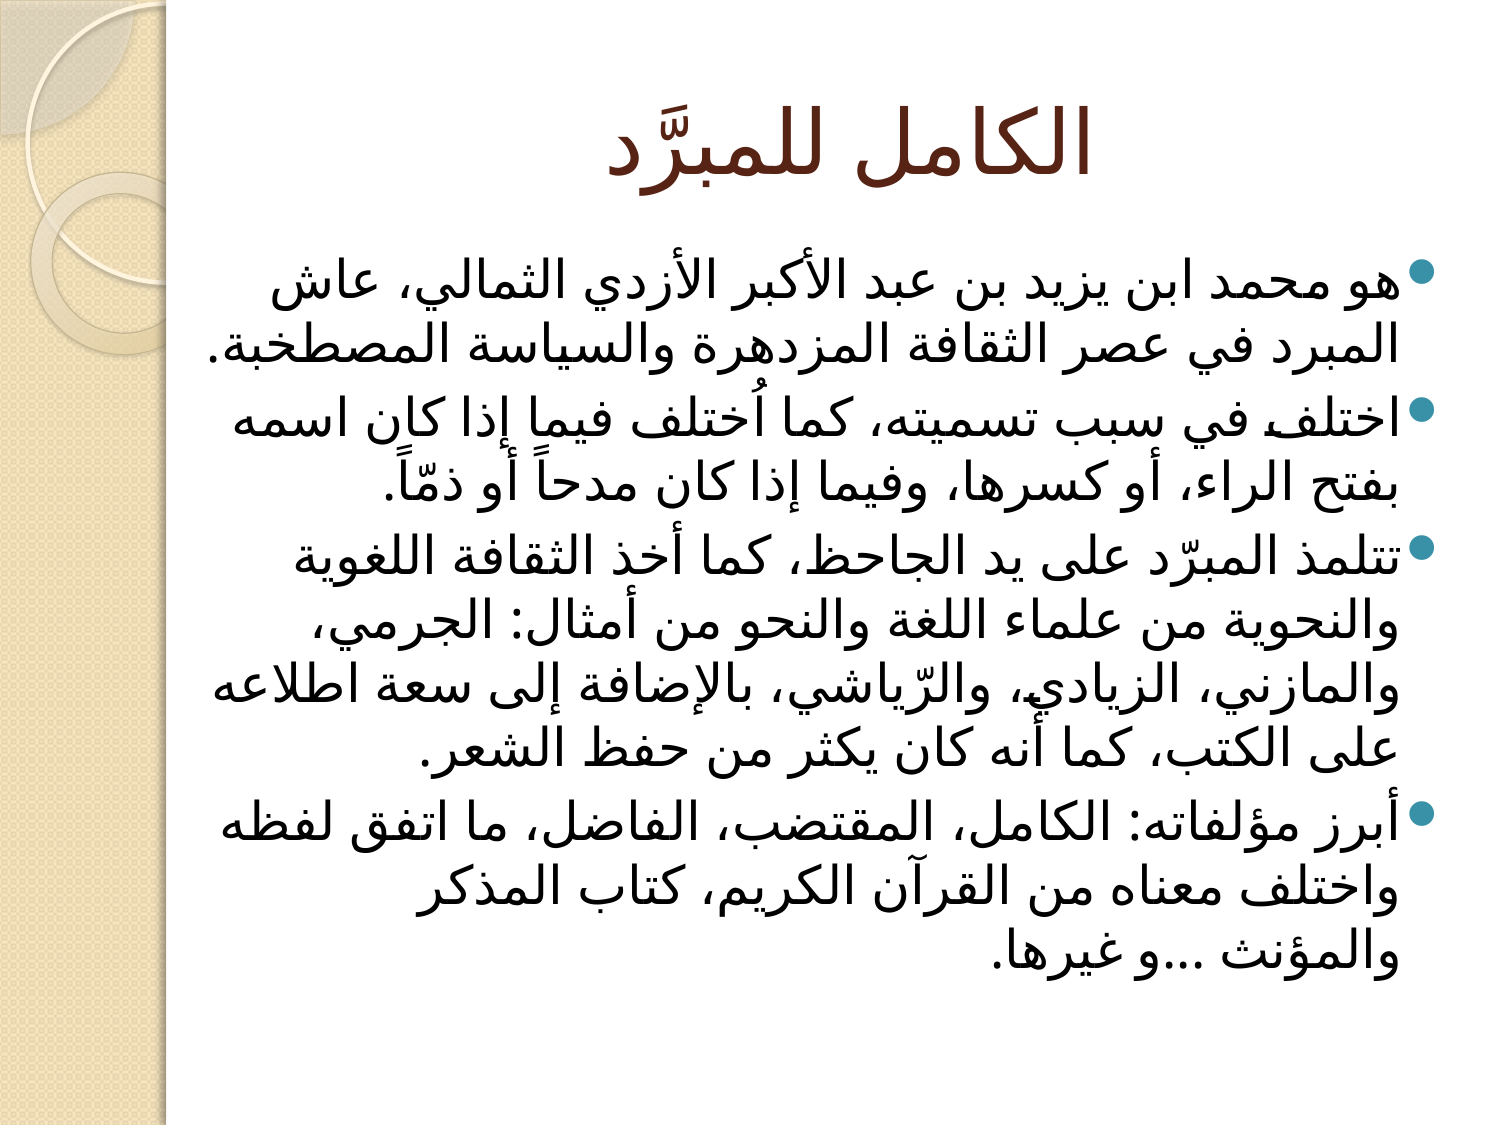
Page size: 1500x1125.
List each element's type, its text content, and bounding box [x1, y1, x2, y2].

list هو محمد ابن يزيد بن عبد الأكبر الأزدي الثمالي، عاش المبرد في عصر الثقافة المزدهرة والسياسة المصطخبة. اختلف في سبب تسميته، كما اُختلف فيما إذا كان اسمه بفتح الراء، أو كسرها، وفيما إذا كان مدحاً أو ذمّاً. تتلمذ المبرّد على يد الجاحظ، كما أخذ الثقافة اللغوية والنحوية من علماء اللغة والنحو من أمثال: الجرمي، والمازني، الزيادي، والرّياشي، بالإضافة إلى سعة اطلاعه على الكتب، كما أنه كان يكثر من حفظ الشعر. أبرز مؤلفاته: الكامل، المقتضب، الفاضل، ما اتفق لفظه واختلف معناه من القرآن الكريم، كتاب المذكر والمؤنث ...و غيرها. [175, 237, 1466, 1125]
title الكامل للمبرَّد [235, 45, 1466, 233]
